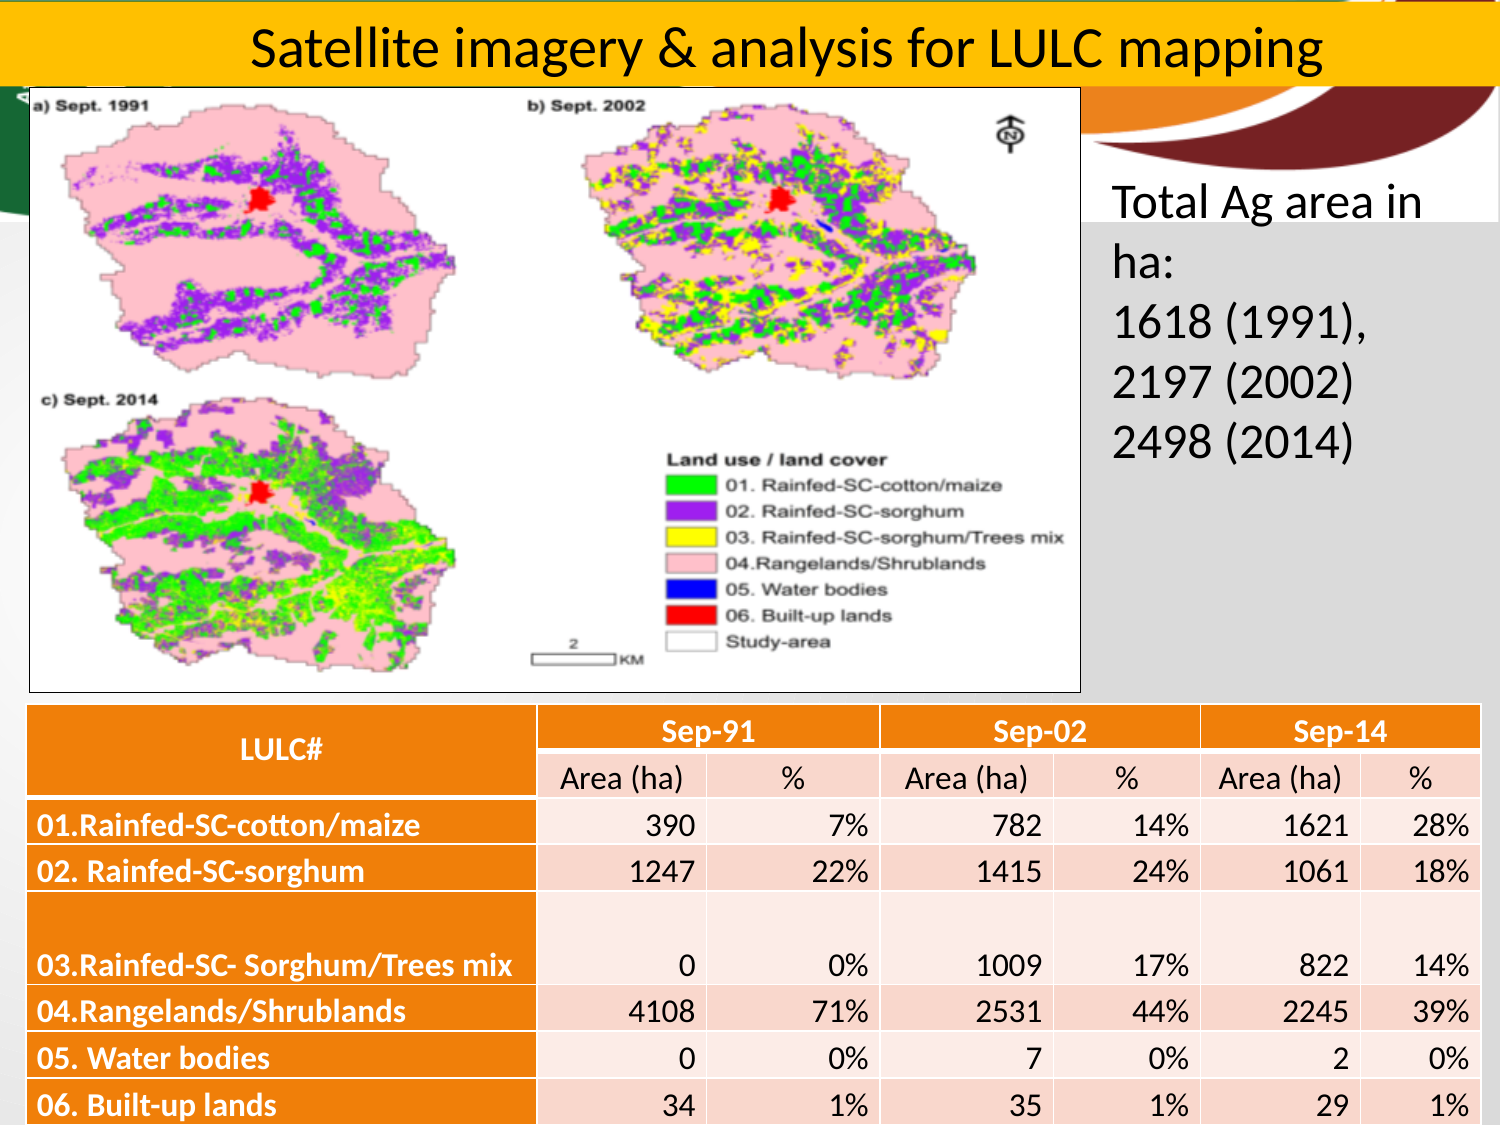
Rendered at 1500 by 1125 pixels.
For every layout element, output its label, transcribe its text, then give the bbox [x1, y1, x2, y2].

table_cell 18% [1361, 845, 1480, 890]
text_box Satellite imagery & analysis for LULC mapping [0, 1, 1500, 87]
table_cell 822 [1201, 892, 1360, 984]
table_cell 782 [881, 799, 1053, 843]
table_cell 7% [707, 799, 879, 843]
table_cell 03.Rainfed-SC- Sorghum/Trees mix [27, 892, 536, 984]
table_cell 28% [1361, 799, 1480, 843]
table_cell 0% [707, 892, 879, 984]
table_header Sep-91 [538, 705, 879, 748]
table_cell 2 [1201, 1032, 1360, 1077]
table_cell 06. Built-up lands [27, 1079, 536, 1124]
table_cell 14% [1054, 799, 1200, 843]
table_cell 0 [538, 892, 706, 984]
table_cell 1247 [538, 845, 706, 890]
table_cell 1009 [881, 892, 1053, 984]
table_cell 1% [1054, 1079, 1200, 1124]
table_cell Area (ha) [881, 754, 1053, 797]
table_cell 0% [1054, 1032, 1200, 1077]
table_cell 0 [538, 1032, 706, 1077]
table_header Sep-14 [1201, 705, 1480, 748]
table_cell 35 [881, 1079, 1053, 1124]
picture [0, 86, 1499, 693]
table_cell 44% [1054, 985, 1200, 1030]
table_cell 24% [1054, 845, 1200, 890]
table_cell 1621 [1201, 799, 1360, 843]
text_box Total Ag area in ha: 1618 (1991), 2197 (2002) 2498 (2014) [1096, 160, 1481, 476]
table_cell 0% [707, 1032, 879, 1077]
table_cell % [707, 754, 879, 797]
table_cell 4108 [538, 985, 706, 1030]
table_cell 29 [1201, 1079, 1360, 1124]
table_cell % [1054, 754, 1200, 797]
table_cell 1% [1361, 1079, 1480, 1124]
table_cell 1061 [1201, 845, 1360, 890]
table_cell % [1361, 754, 1480, 797]
table_cell 2245 [1201, 985, 1360, 1030]
table_cell 14% [1361, 892, 1480, 984]
table_cell 34 [538, 1079, 706, 1124]
table_cell 39% [1361, 985, 1480, 1030]
table_cell Area (ha) [1201, 754, 1360, 797]
table_cell 05. Water bodies [27, 1032, 536, 1077]
table_cell 02. Rainfed-SC-sorghum [27, 845, 536, 890]
table_cell 01.Rainfed-SC-cotton/maize [27, 800, 536, 843]
table_cell 04.Rangelands/Shrublands [27, 985, 536, 1030]
table_header Sep-02 [881, 705, 1200, 748]
table_cell 7 [881, 1032, 1053, 1077]
table_cell 71% [707, 985, 879, 1030]
table_cell 1415 [881, 845, 1053, 890]
table_cell 390 [538, 799, 706, 843]
table_cell 0% [1361, 1032, 1480, 1077]
table_cell 2531 [881, 985, 1053, 1030]
table_header LULC# [27, 705, 536, 795]
table_cell 17% [1054, 892, 1200, 984]
table_cell 1% [707, 1079, 879, 1124]
table_cell 22% [707, 845, 879, 890]
table_cell Area (ha) [538, 754, 706, 797]
